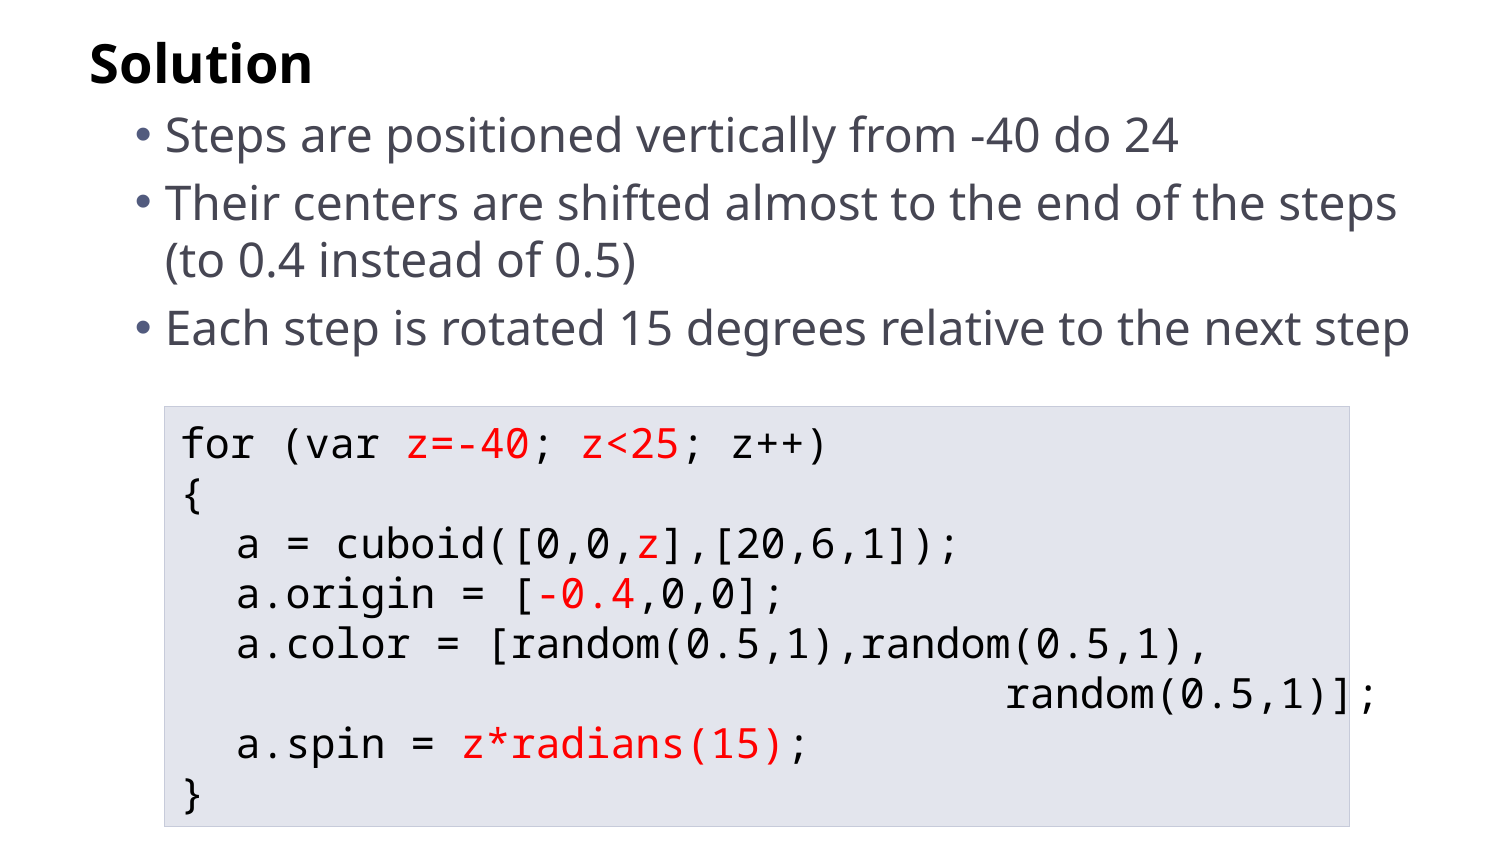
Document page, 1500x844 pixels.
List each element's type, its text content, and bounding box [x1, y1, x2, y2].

text_box for (var z=-40; z<25; z++) { a = cuboid([0,0,z],[20,6,1]); a.origin = [-0.4,0,0]; a.color = [random(0.5,1),random(0.5,1), random(0.5,1)]; a.spin = z*radians(15); } [164, 406, 1350, 827]
list Solution Steps are positioned vertically from -40 do 24 Their centers are shifted almost to the end of the steps (to 0.4 instead of 0.5) Each step is rotated 15 degrees relative to the next step [75, 21, 1475, 835]
